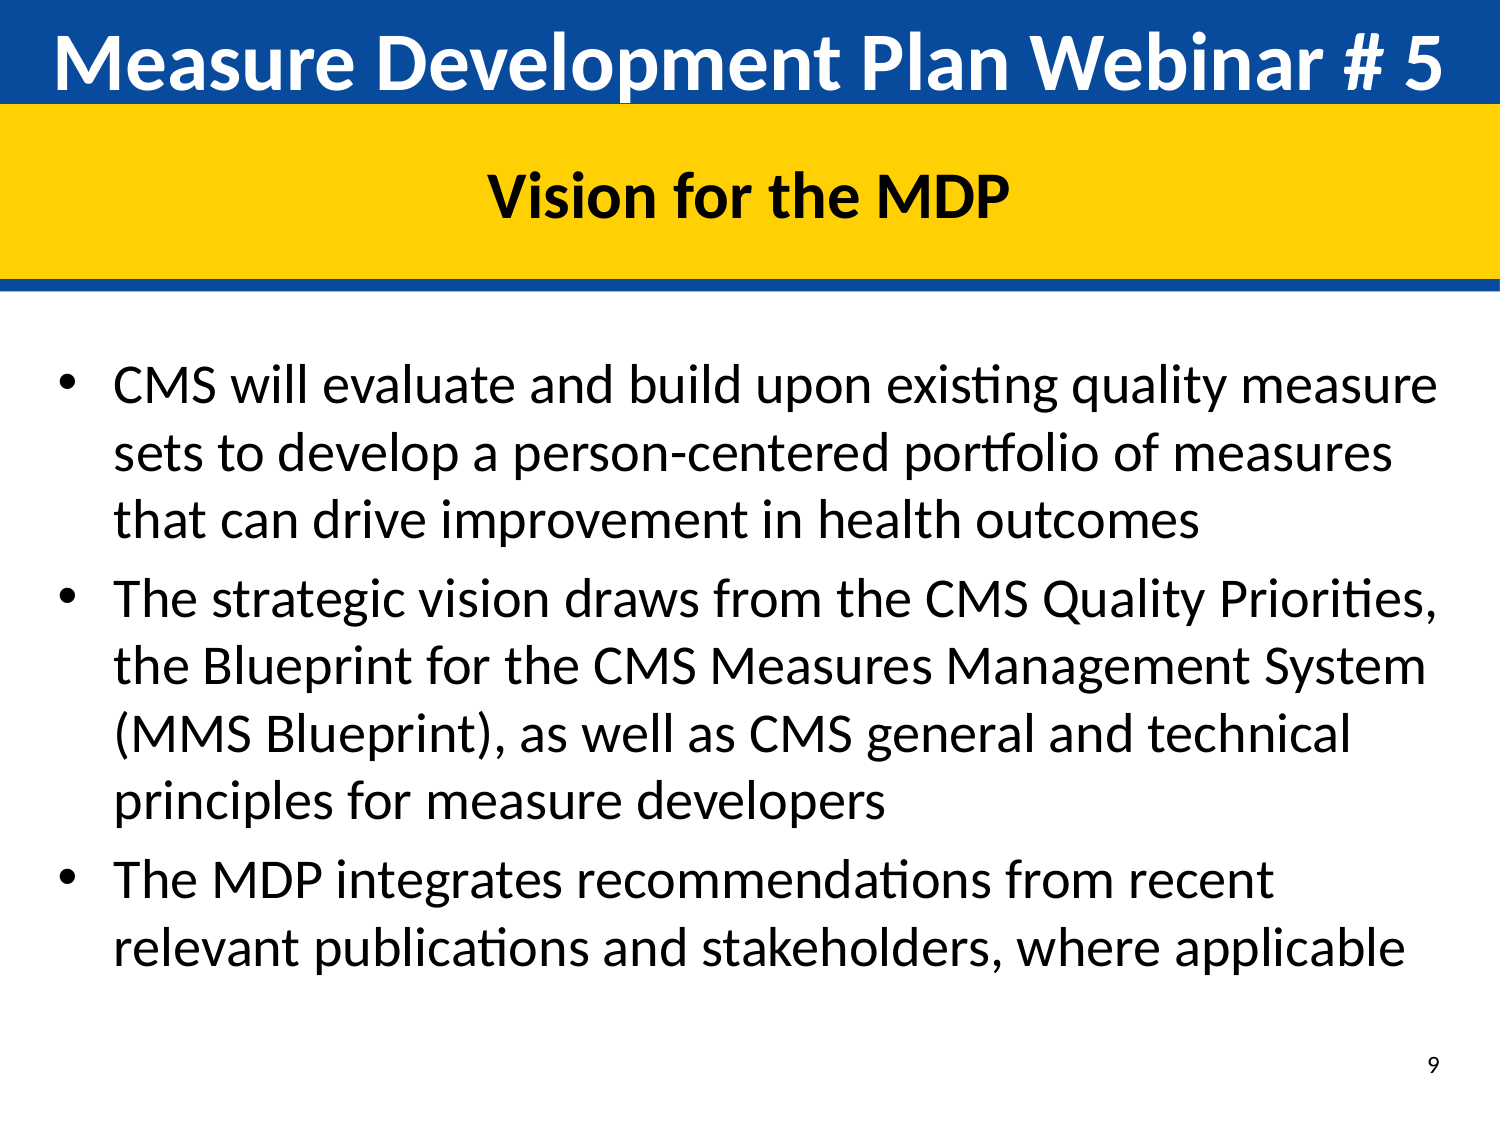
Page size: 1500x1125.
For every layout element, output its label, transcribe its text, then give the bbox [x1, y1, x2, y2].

title Measure Development Plan Webinar # 5 [0, 0, 1500, 104]
text_box Vision for the MDP [0, 117, 1500, 279]
list CMS will evaluate and build upon existing quality measure sets to develop a person-centered portfolio of measures that can drive improvement in health outcomes The strategic vision draws from the CMS Quality Priorities, the Blueprint for the CMS Measures Management System (MMS Blueprint), as well as CMS general and technical principles for measure developers The MDP integrates recommendations from recent relevant publications and stakeholders, where applicable [42, 339, 1458, 993]
